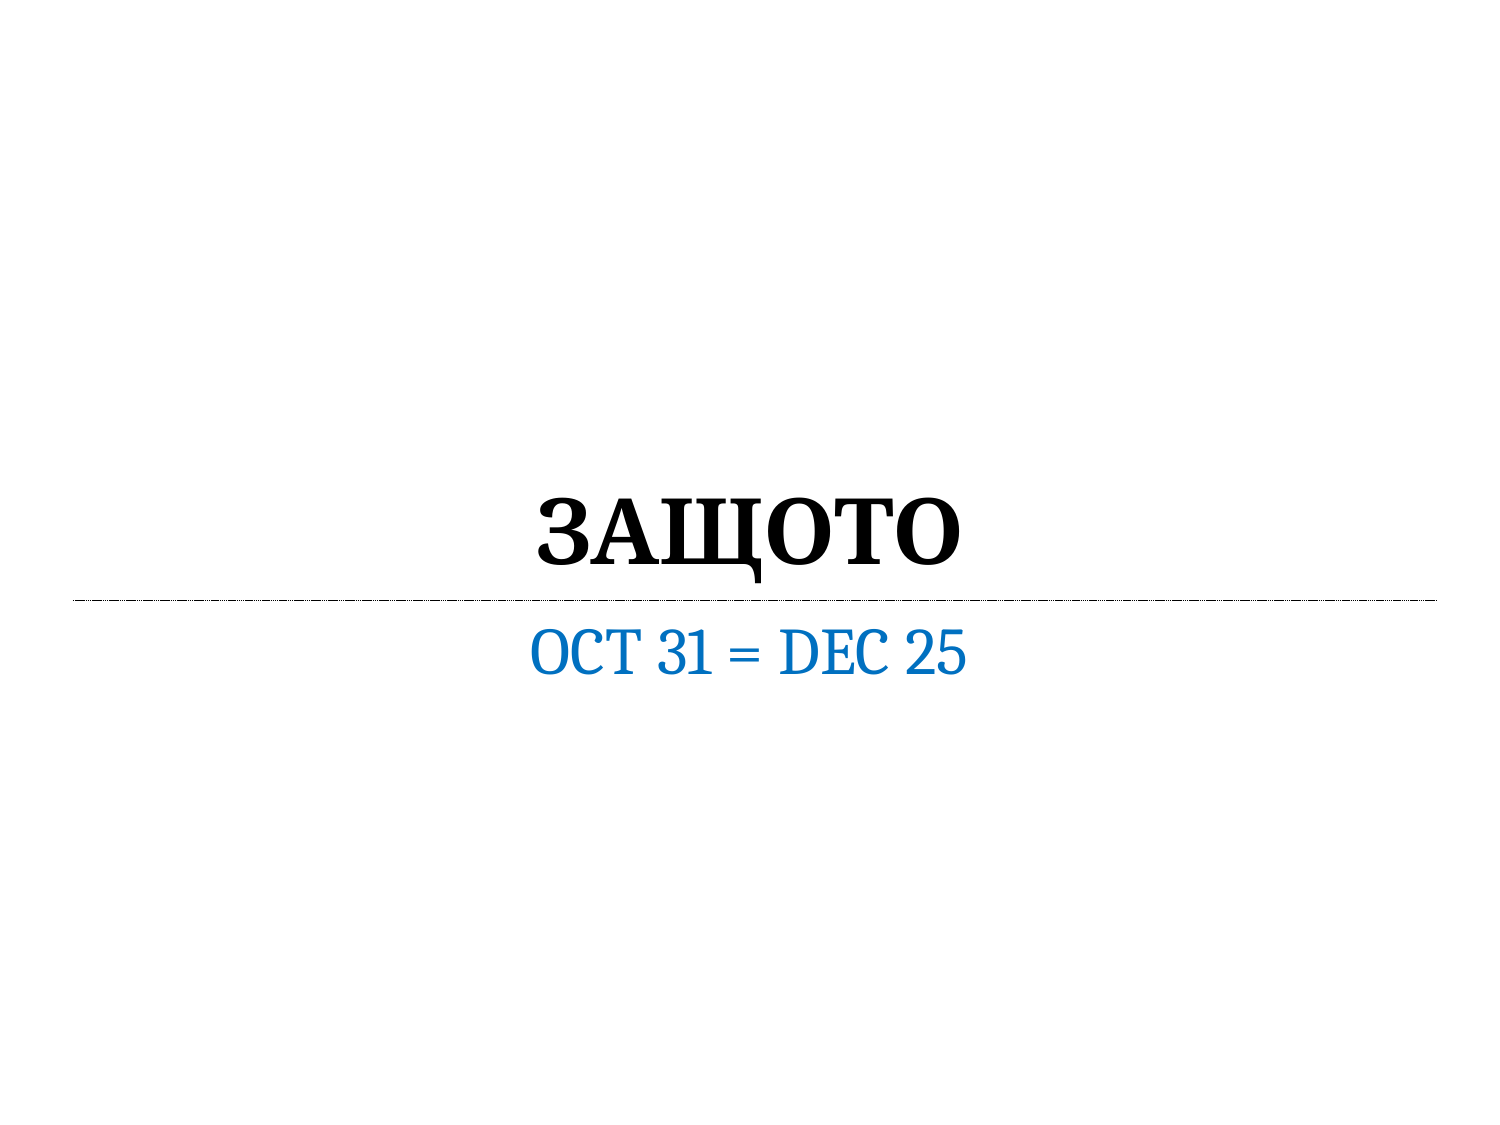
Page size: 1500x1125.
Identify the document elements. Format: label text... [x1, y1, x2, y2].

title Защото [0, 346, 1500, 594]
subtitle OCT 31 = DEC 25 [0, 597, 1500, 716]
